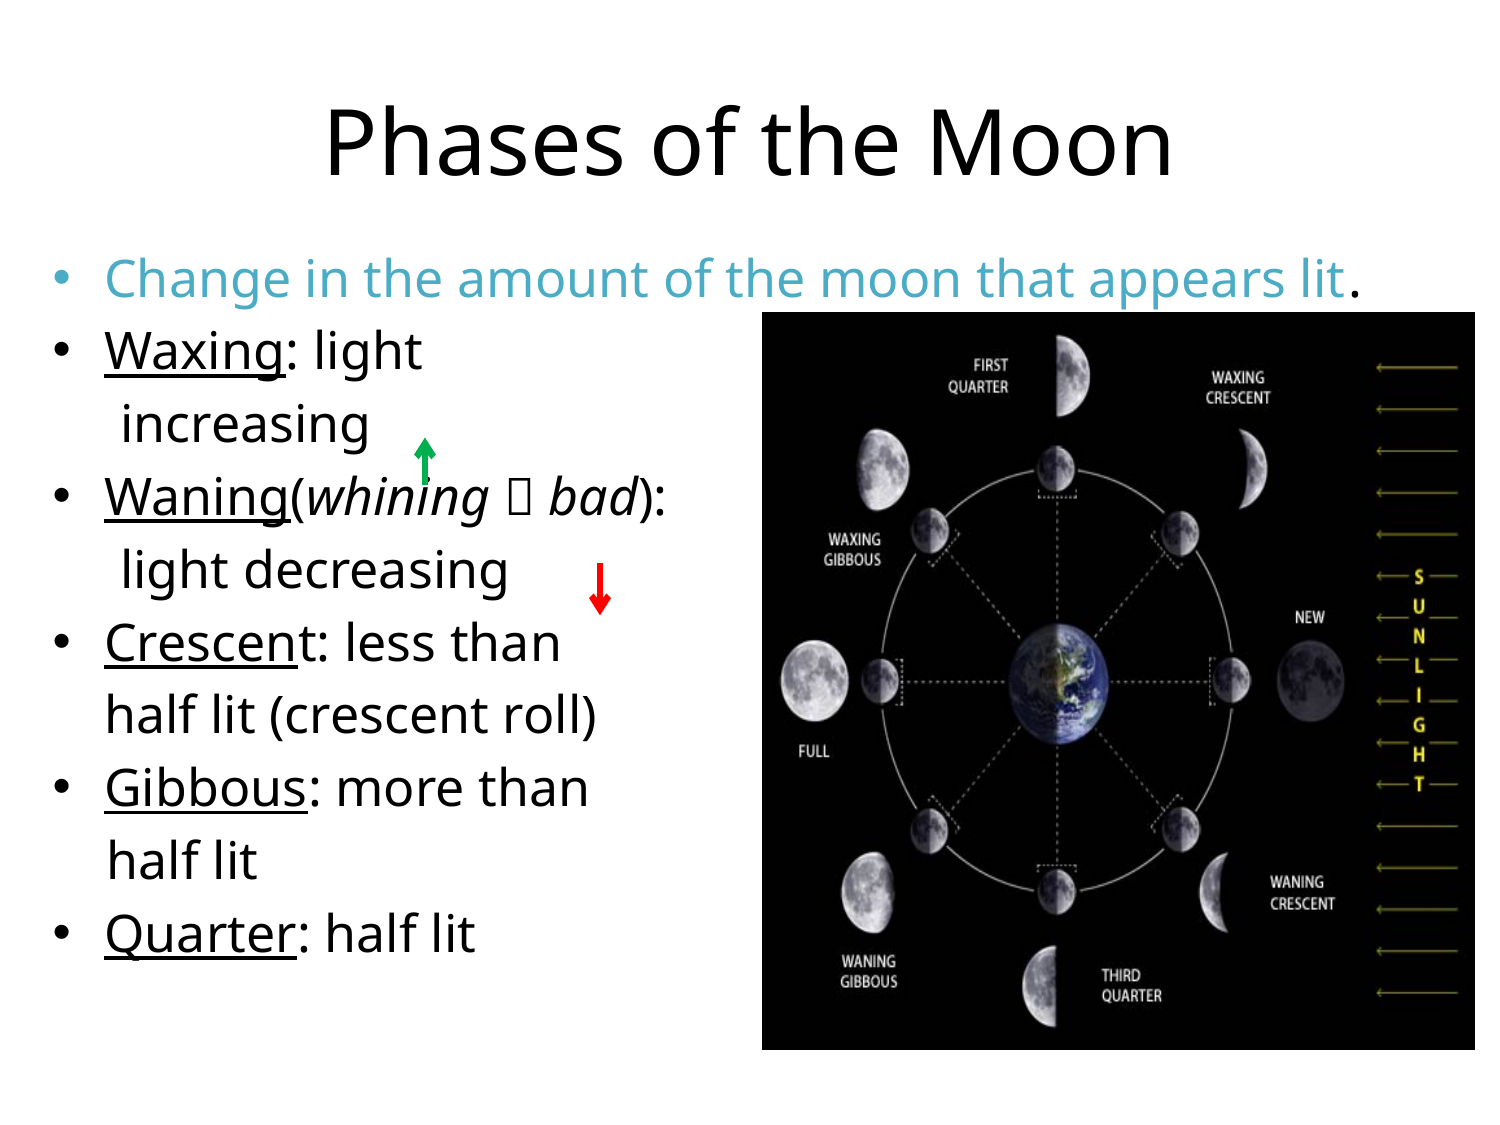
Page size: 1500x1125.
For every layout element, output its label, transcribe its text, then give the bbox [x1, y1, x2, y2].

picture [762, 312, 1476, 1051]
title Phases of the Moon [75, 45, 1425, 233]
list Change in the amount of the moon that appears lit. Waxing: light increasing Waning(whining  bad): light decreasing Crescent: less than half lit (crescent roll) Gibbous: more than half lit Quarter: half lit [37, 237, 1388, 980]
